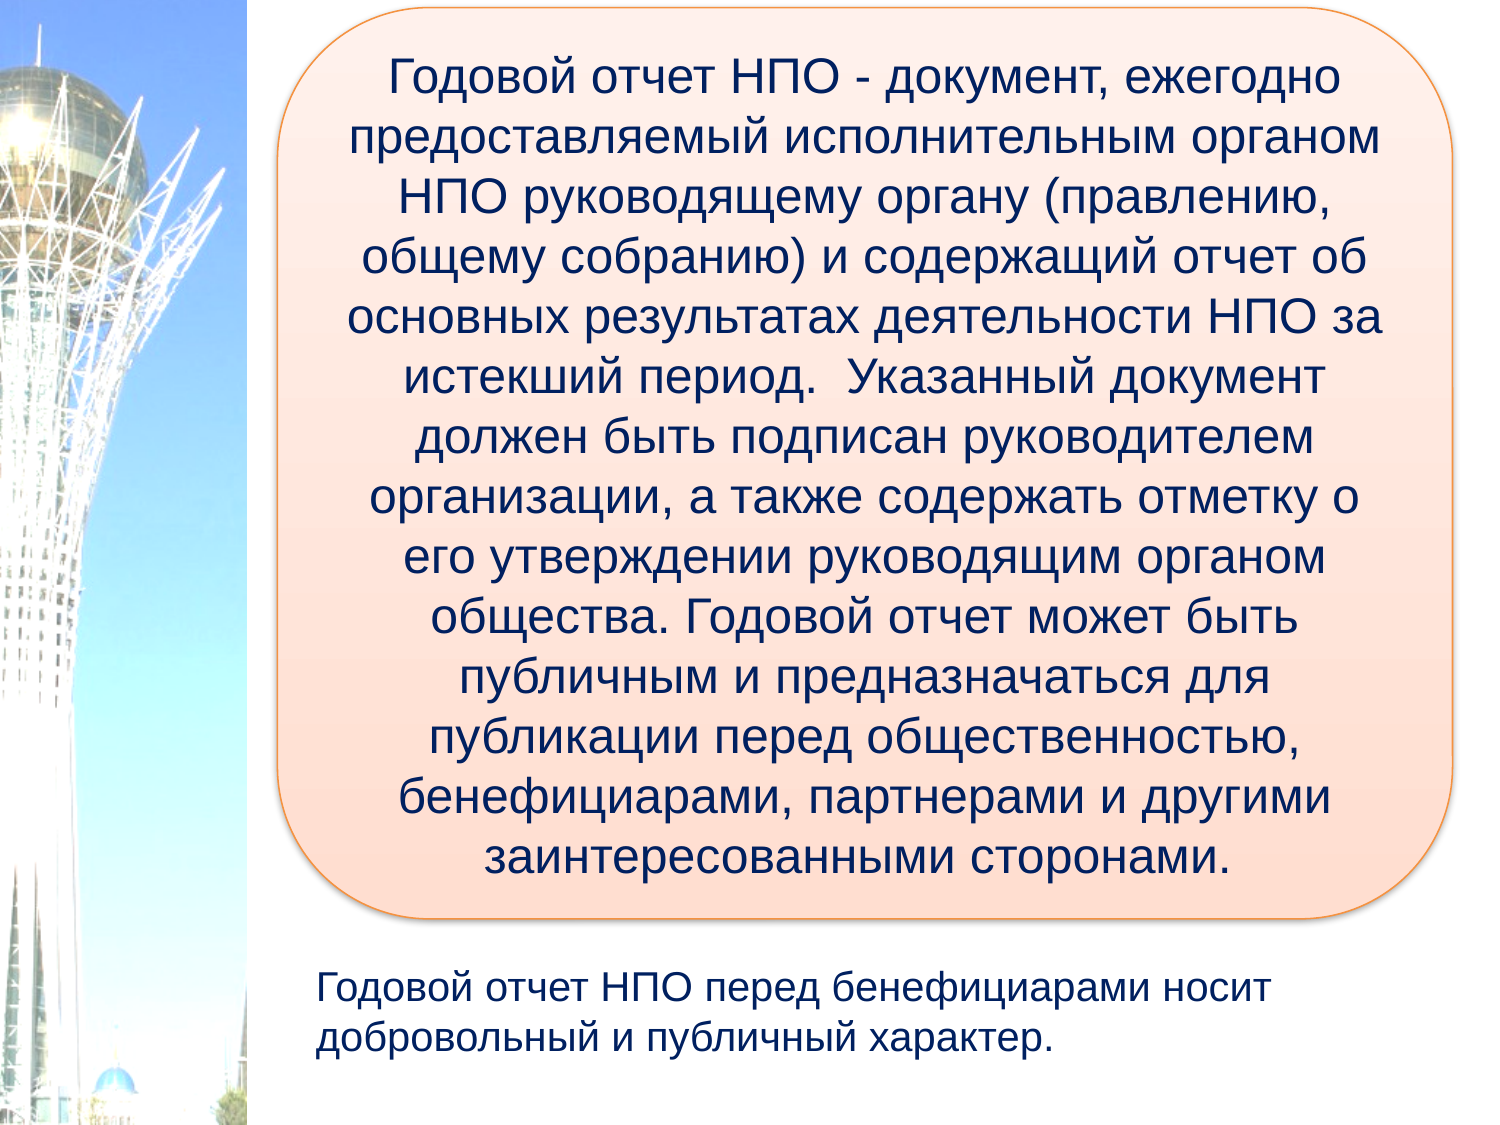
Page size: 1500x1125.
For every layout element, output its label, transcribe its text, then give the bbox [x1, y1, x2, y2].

picture [0, 0, 247, 1125]
text_box Годовой отчет НПО перед бенефициарами носит добровольный и публичный характер. [301, 952, 1435, 1068]
text_box Годовой отчет НПО - документ, ежегодно предоставляемый исполнительным органом НПО руководящему органу (правлению, общему собранию) и содержащий отчет об основных результатах деятельности НПО за истекший период. Указанный документ должен быть подписан руководителем организации, а также содержать отметку о его утверждении руководящим органом общества. Годовой отчет может быть публичным и предназначаться для публикации перед общественностью, бенефициарами, партнерами и другими заинтересованными сторонами. [276, 6, 1454, 920]
